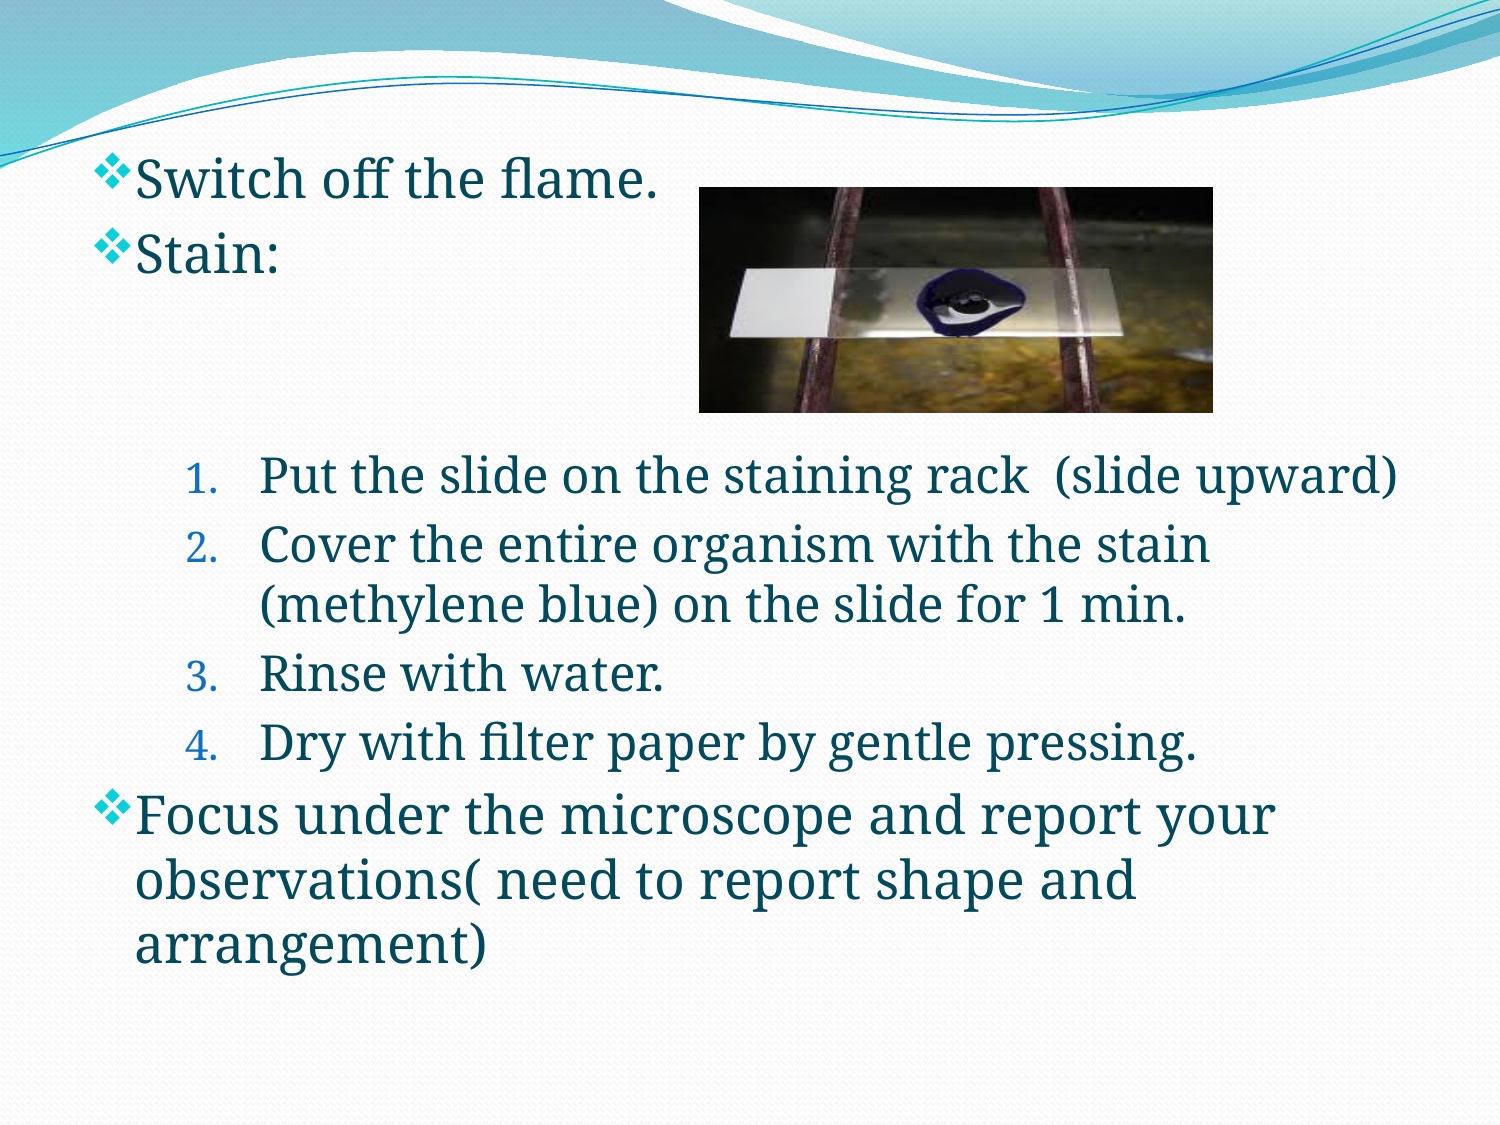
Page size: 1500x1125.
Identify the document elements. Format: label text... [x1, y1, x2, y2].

picture [699, 187, 1213, 413]
list Switch off the flame. Stain: Put the slide on the staining rack (slide upward) Cover the entire organism with the stain (methylene blue) on the slide for 1 min. Rinse with water. Dry with filter paper by gentle pressing. Focus under the microscope and report your observations( need to report shape and arrangement) [75, 137, 1425, 1035]
title [75, 45, 1425, 100]
